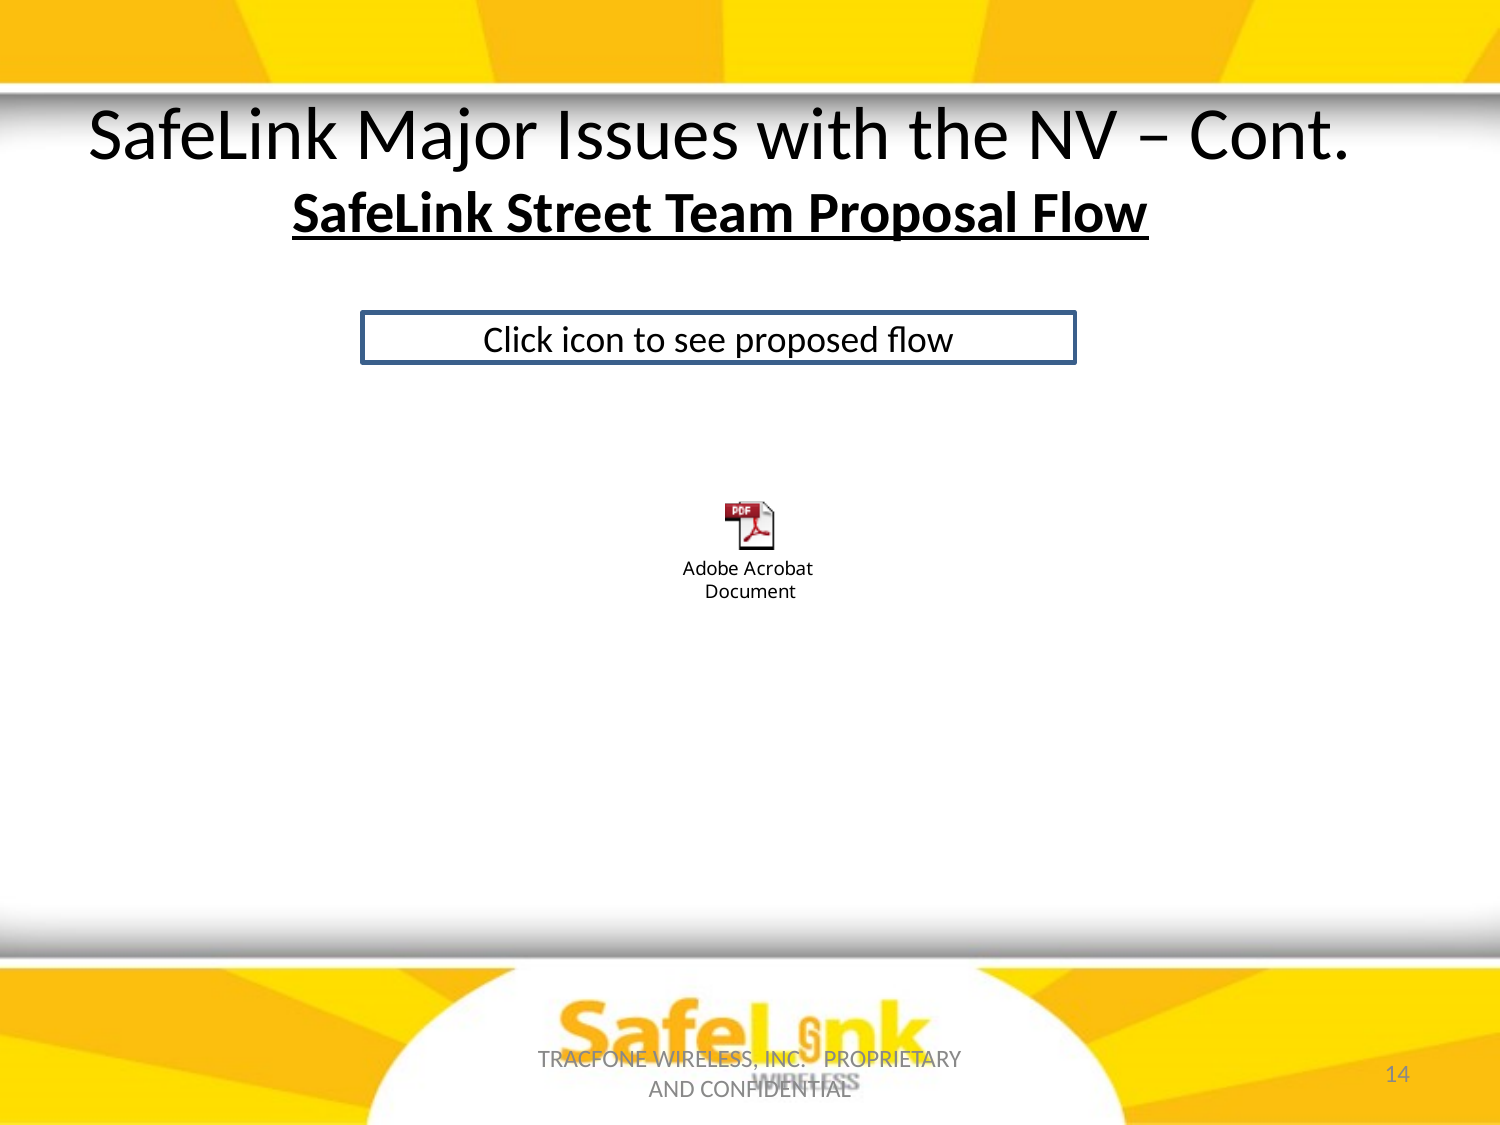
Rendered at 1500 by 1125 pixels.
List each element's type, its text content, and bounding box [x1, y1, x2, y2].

slide_number 14 [1074, 1042, 1425, 1103]
text_box SafeLink Major Issues with the NV – Cont. SafeLink Street Team Proposal Flow [32, 77, 1408, 181]
text_box Click icon to see proposed flow [360, 310, 1077, 365]
picture [0, 0, 1500, 1125]
footer TRACFONE WIRELESS, INC. PROPRIETARY AND CONFIDENTIAL [512, 1042, 988, 1103]
